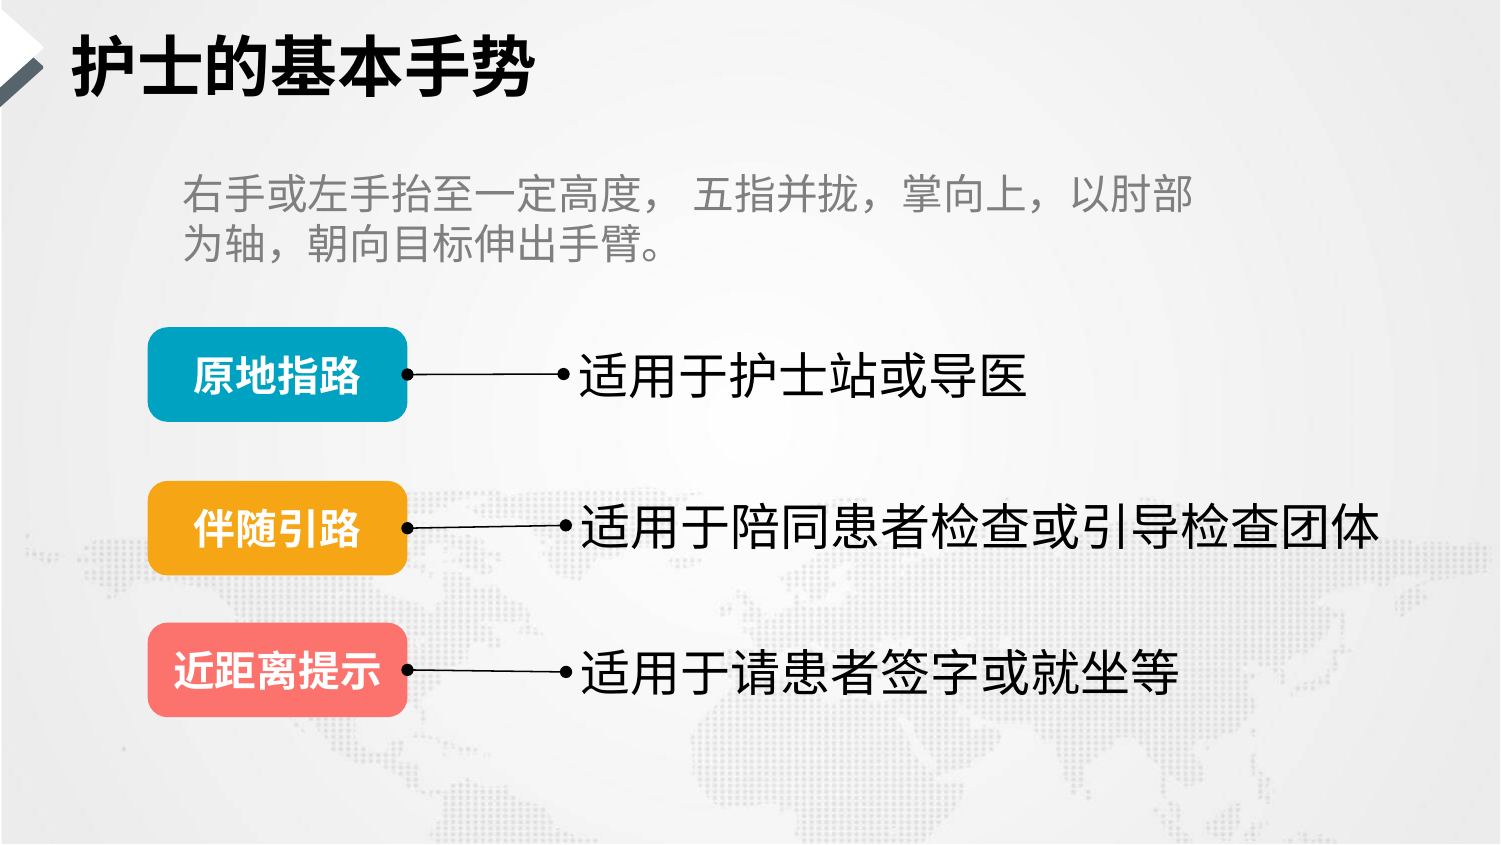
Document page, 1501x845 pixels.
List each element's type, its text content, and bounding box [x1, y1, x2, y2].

text_box [0, 7, 44, 88]
picture [1, 0, 1501, 844]
text_box 适用于请患者签字或就坐等 [565, 634, 1196, 710]
text_box 适用于护士站或导医 [563, 336, 1044, 412]
text_box 适用于陪同患者检查或引导检查团体 [565, 487, 1396, 563]
text_box 近距离提示 [147, 622, 408, 718]
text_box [407, 525, 562, 529]
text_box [407, 669, 564, 673]
text_box 伴随引路 [147, 480, 408, 576]
text_box [0, 58, 44, 108]
text_box 原地指路 [147, 327, 408, 422]
text_box 右手或左手抬至一定高度， 五指并拢，掌向上，以肘部为轴，朝向目标伸出手臂。 [171, 162, 1245, 274]
text_box 护士的基本手势 [59, 19, 656, 111]
